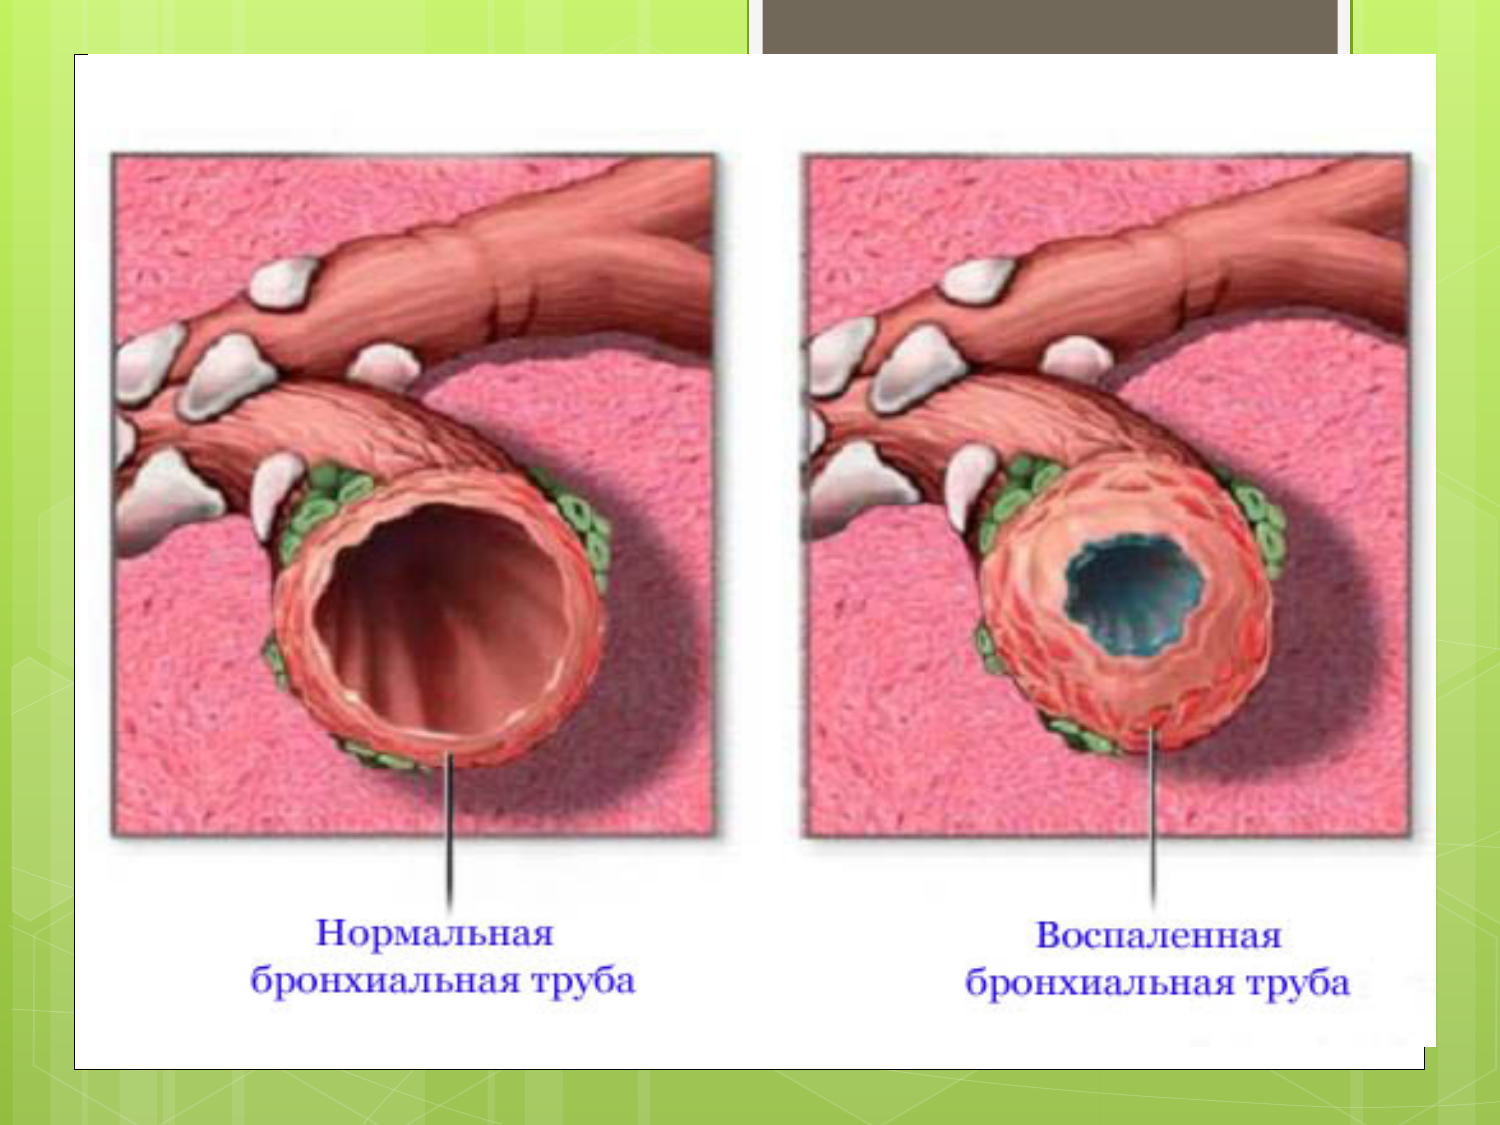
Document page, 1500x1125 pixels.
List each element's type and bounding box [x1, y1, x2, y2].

picture [88, 54, 1436, 1047]
